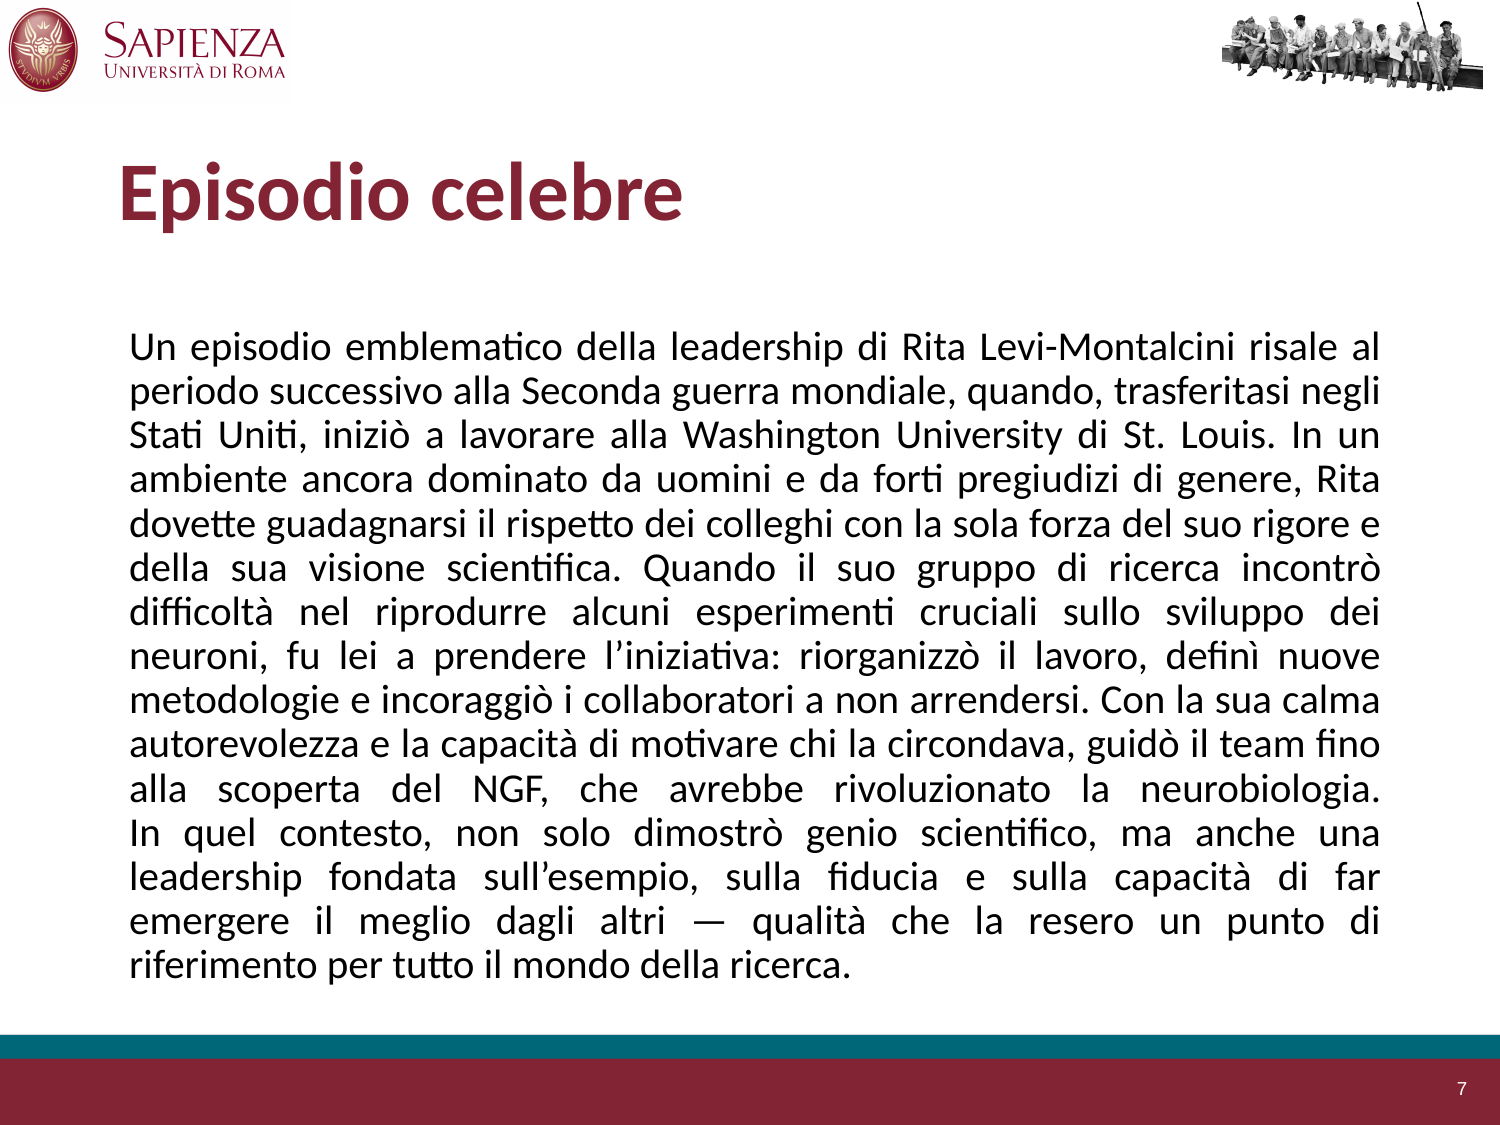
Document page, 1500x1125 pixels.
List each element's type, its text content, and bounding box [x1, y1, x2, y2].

picture [0, 0, 290, 104]
title Episodio celebre [103, 85, 1397, 299]
list Un episodio emblematico della leadership di Rita Levi-Montalcini risale al periodo successivo alla Seconda guerra mondiale, quando, trasferitasi negli Stati Uniti, iniziò a lavorare alla Washington University di St. Louis. In un ambiente ancora dominato da uomini e da forti pregiudizi di genere, Rita dovette guadagnarsi il rispetto dei colleghi con la sola forza del suo rigore e della sua visione scientifica. Quando il suo gruppo di ricerca incontrò difficoltà nel riprodurre alcuni esperimenti cruciali sullo sviluppo dei neuroni, fu lei a prendere l’iniziativa: riorganizzò il lavoro, definì nuove metodologie e incoraggiò i collaboratori a non arrendersi. Con la sua calma autorevolezza e la capacità di motivare chi la circondava, guidò il team fino alla scoperta del NGF, che avrebbe rivoluzionato la neurobiologia. In quel contesto, non solo dimostrò genio scientifico, ma anche una leadership fondata sull’esempio, sulla fiducia e sulla capacità di far emergere il meglio dagli altri — qualità che la resero un punto di riferimento per tutto il mondo della ricerca. [103, 299, 1397, 1014]
slide_number 7 [1144, 1057, 1483, 1118]
picture [1222, 1, 1483, 92]
